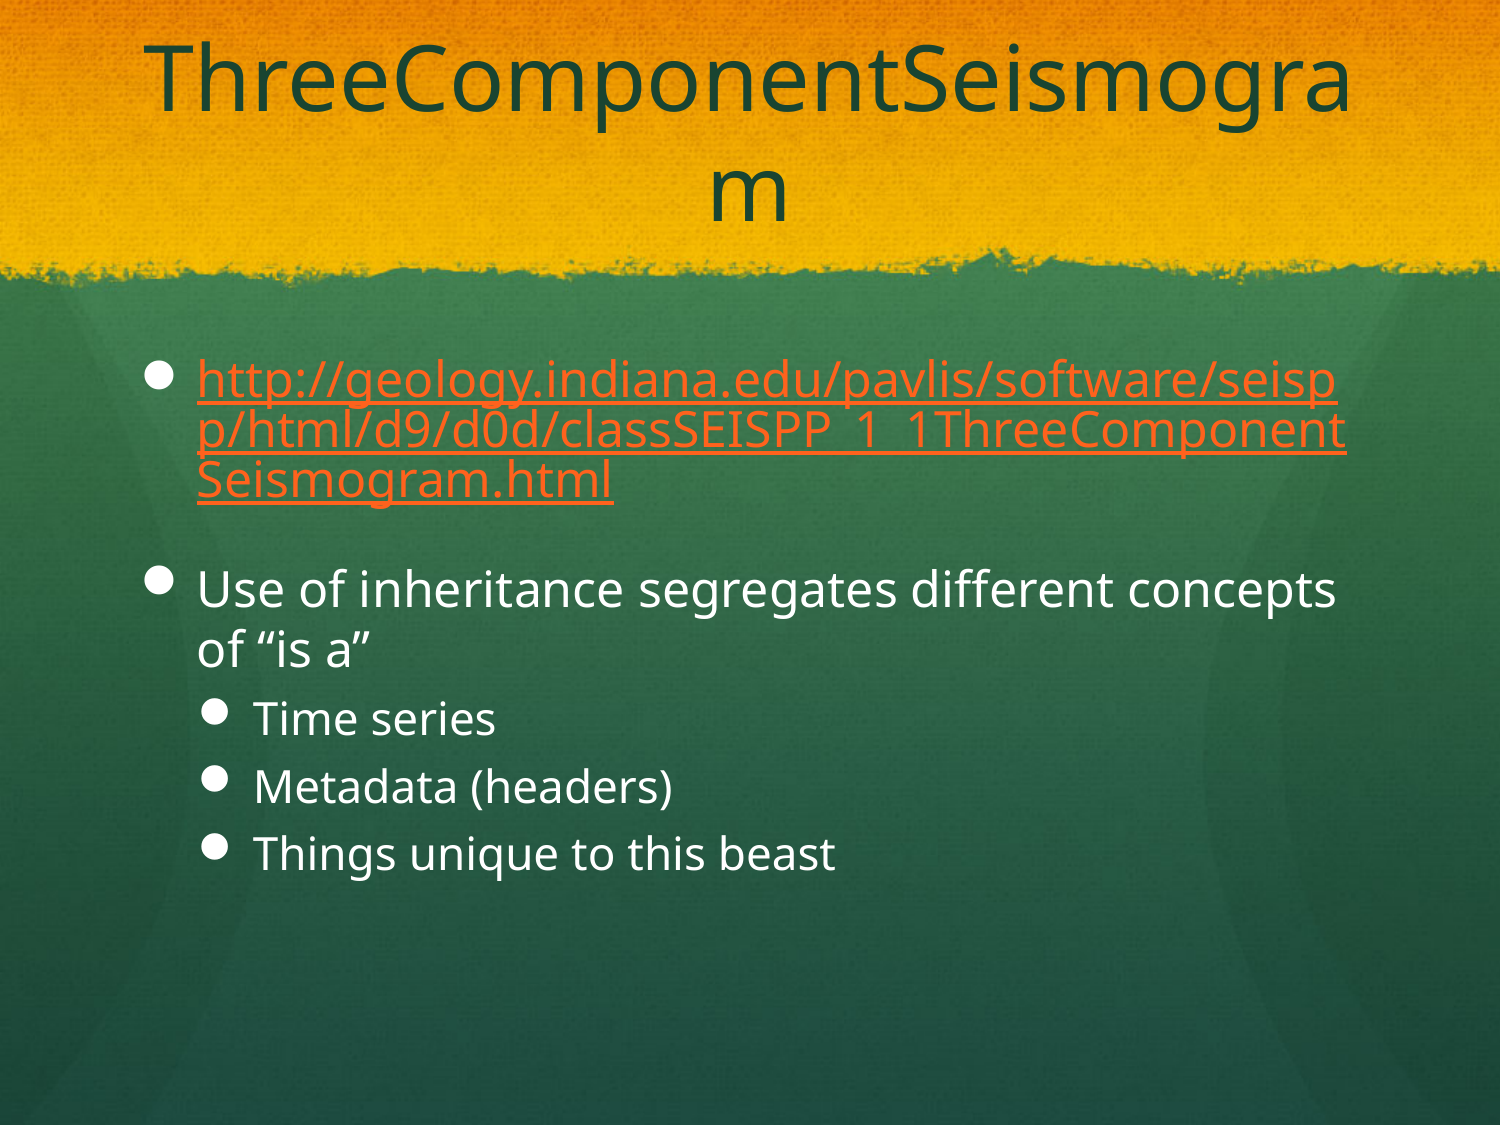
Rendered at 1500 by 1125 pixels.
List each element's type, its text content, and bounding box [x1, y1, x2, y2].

list http://geology.indiana.edu/pavlis/software/seispp/html/d9/d0d/classSEISPP_1_1ThreeComponentSeismogram.html Use of inheritance segregates different concepts of “is a” Time series Metadata (headers) Things unique to this beast [125, 339, 1375, 1026]
picture [0, 0, 1500, 1125]
title ThreeComponentSeismogram [125, 13, 1375, 246]
